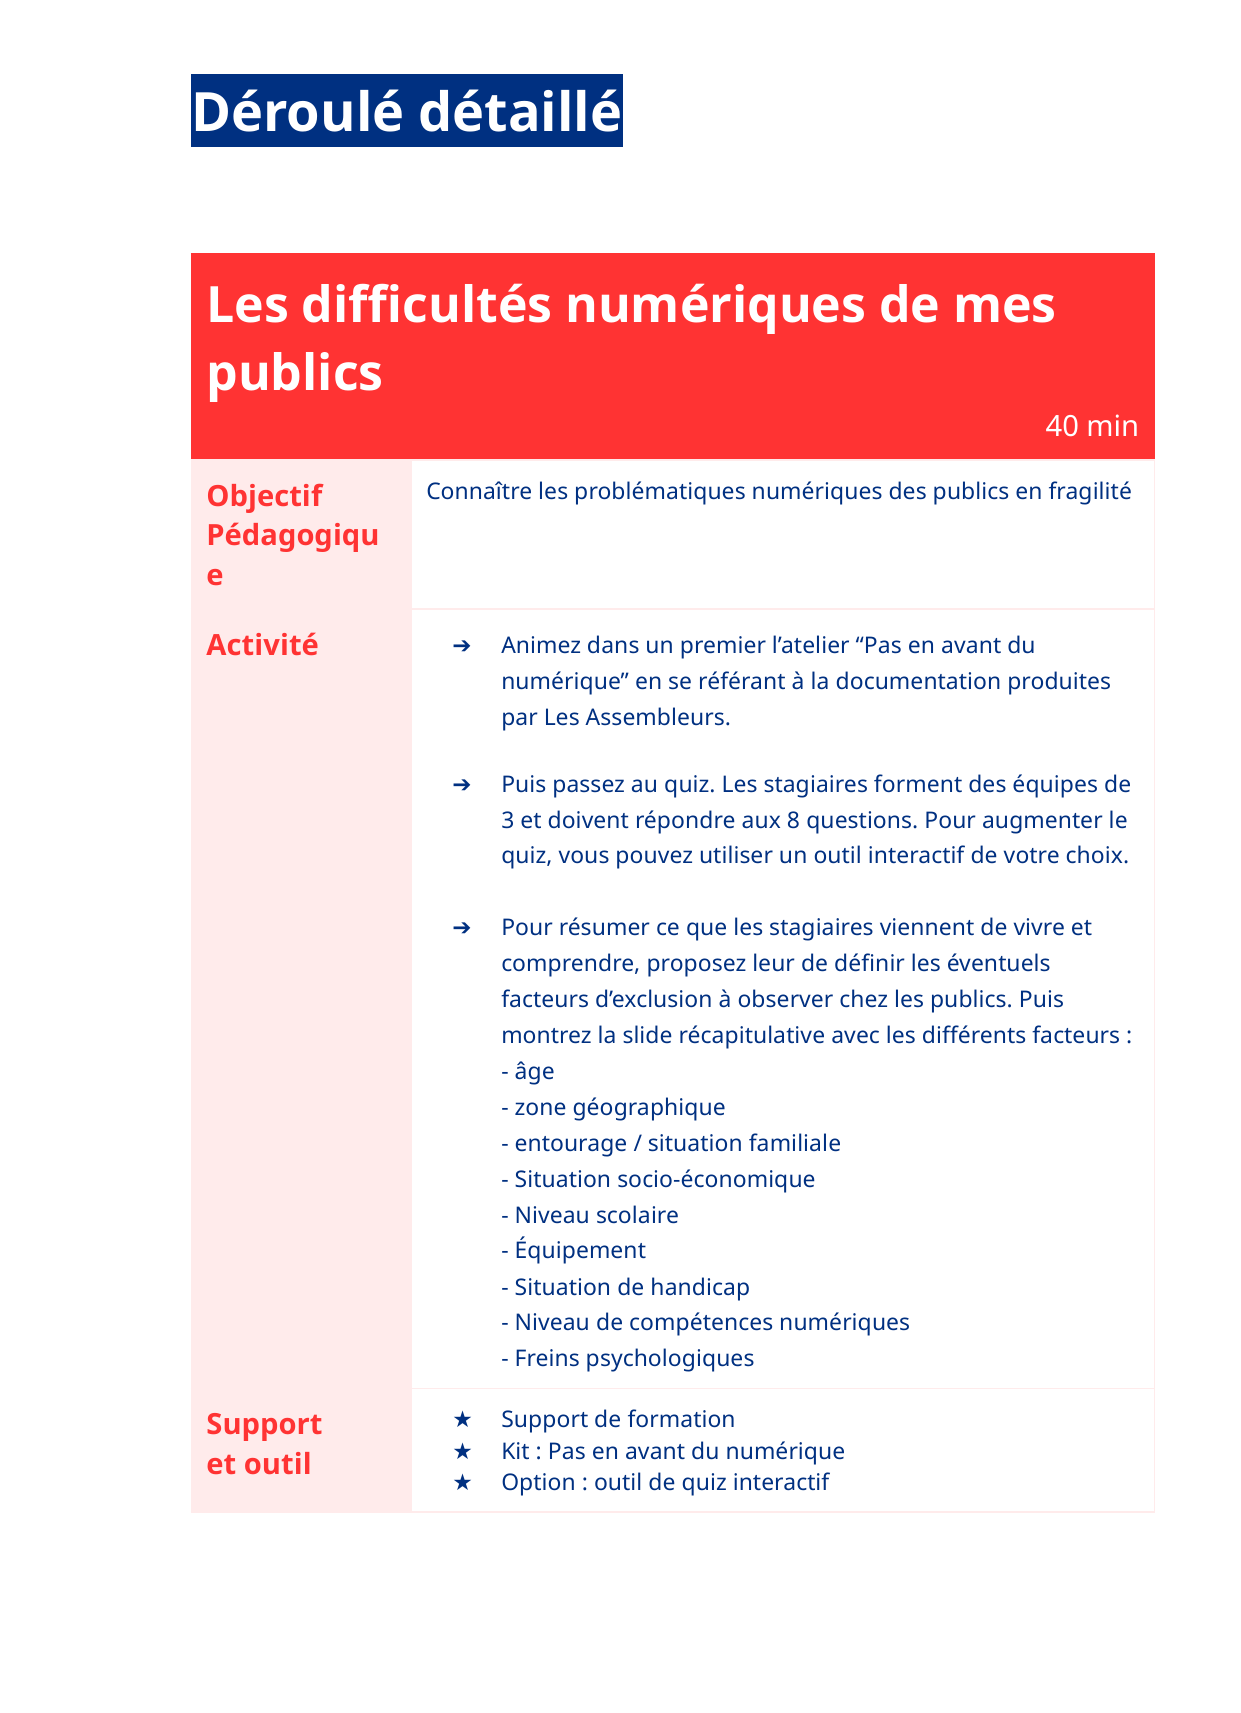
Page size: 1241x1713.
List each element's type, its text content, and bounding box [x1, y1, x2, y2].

table_cell Objectif Pédagogique [192, 461, 411, 608]
text_box Déroulé détaillé [185, 71, 1241, 148]
table_cell Activité [192, 610, 411, 1388]
table_cell Animez dans un premier l’atelier “Pas en avant du numérique” en se référant à la documentation produites par Les Assembleurs. Puis passez au quiz. Les stagiaires forment des équipes de 3 et doivent répondre aux 8 questions. Pour augmenter le quiz, vous pouvez utiliser un outil interactif de votre choix. Pour résumer ce que les stagiaires viennent de vivre et comprendre, proposez leur de définir les éventuels facteurs d’exclusion à observer chez les publics. Puis montrez la slide récapitulative avec les différents facteurs : - âge - zone géographique - entourage / situation familiale - Situation socio-économique - Niveau scolaire - Équipement - Situation de handicap - Niveau de compétences numériques - Freins psychologiques [412, 610, 1154, 1388]
table_header Les difficultés numériques de mes publics 40 min [192, 254, 1154, 459]
table_cell Support et outil [192, 1389, 411, 1511]
table_cell Connaître les problématiques numériques des publics en fragilité [412, 461, 1154, 608]
table_cell Support de formation Kit : Pas en avant du numérique Option : outil de quiz interactif [412, 1389, 1154, 1511]
